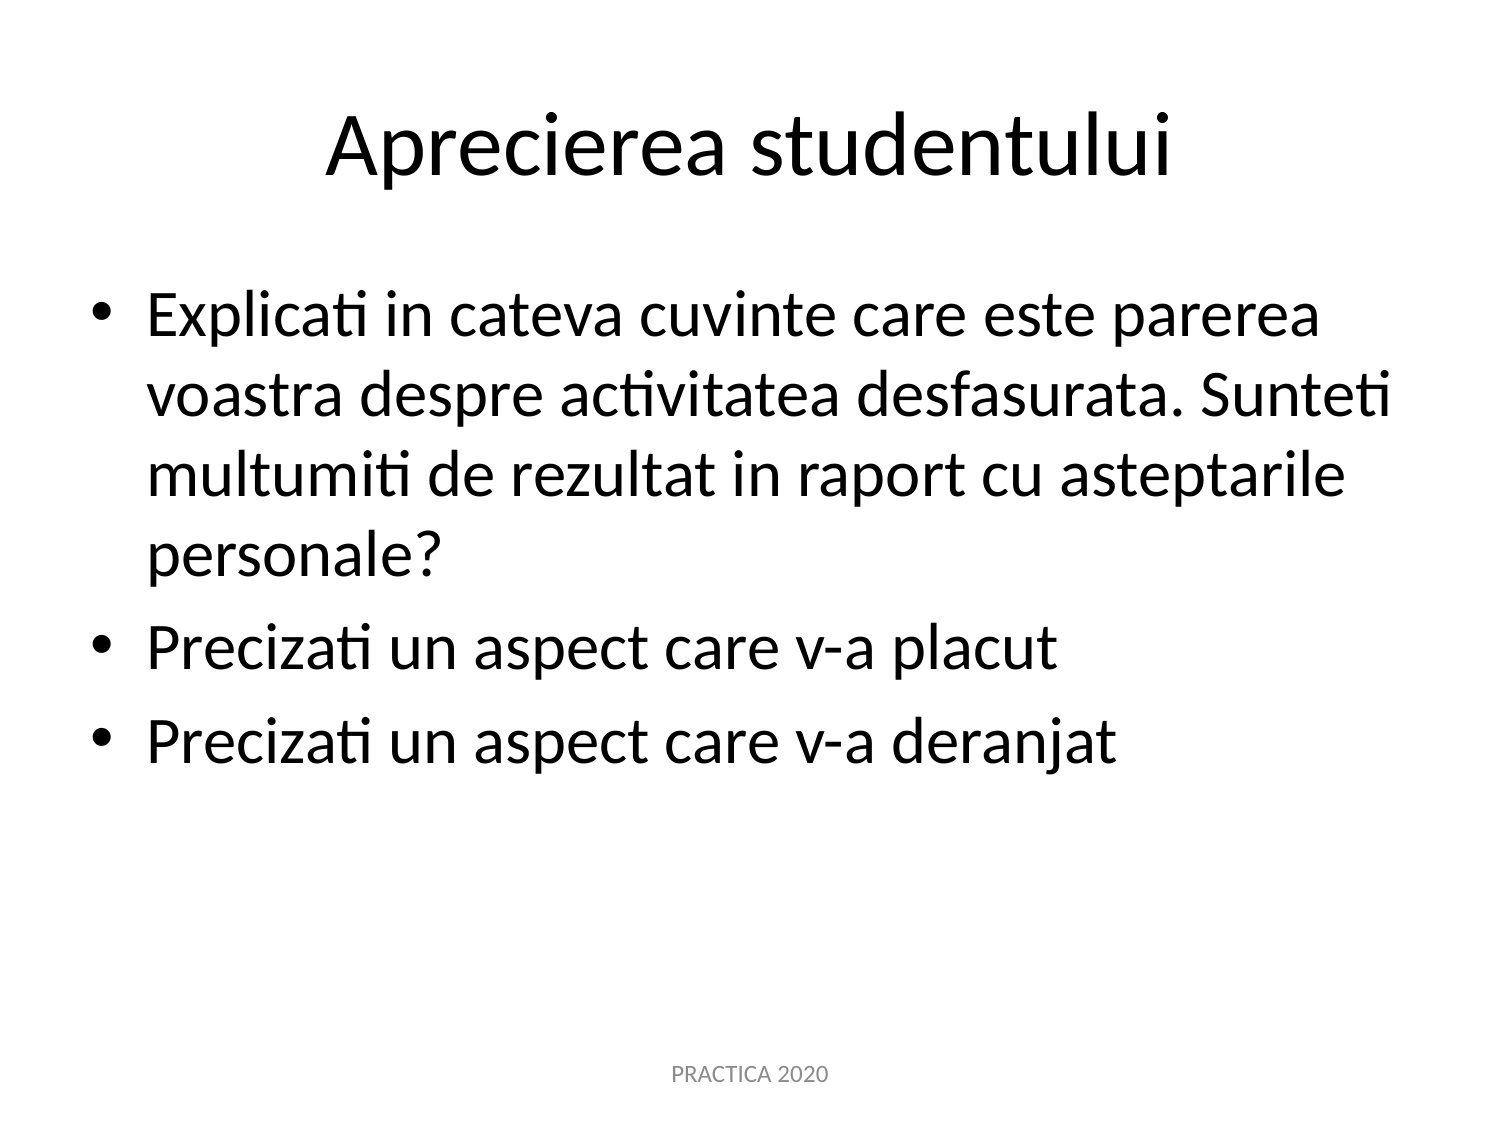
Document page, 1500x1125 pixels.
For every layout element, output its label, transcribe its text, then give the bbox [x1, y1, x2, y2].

list Explicati in cateva cuvinte care este parerea voastra despre activitatea desfasurata. Sunteti multumiti de rezultat in raport cu asteptarile personale? Precizati un aspect care v-a placut Precizati un aspect care v-a deranjat [75, 262, 1425, 1005]
title Aprecierea studentului [75, 45, 1425, 233]
footer PRACTICA 2020 [512, 1042, 988, 1103]
